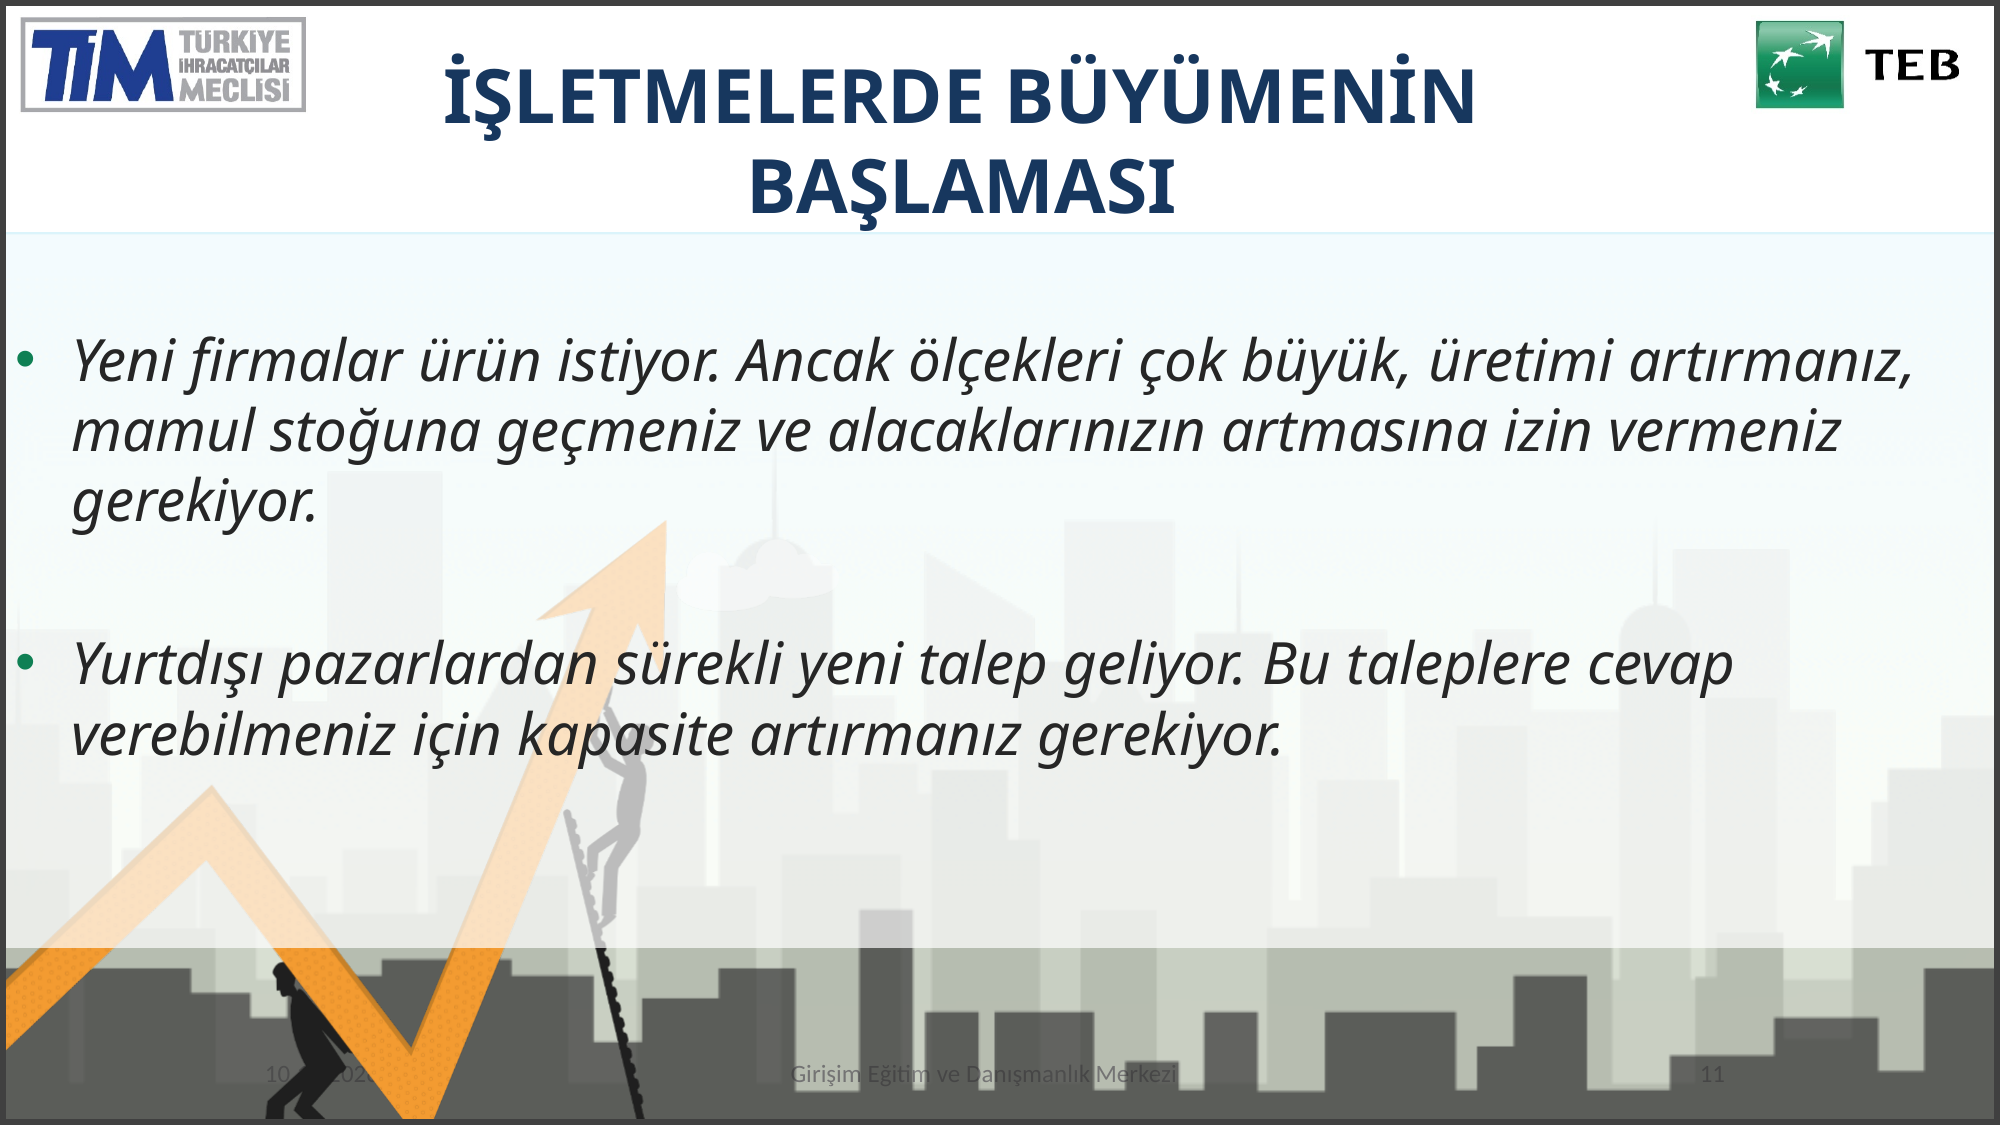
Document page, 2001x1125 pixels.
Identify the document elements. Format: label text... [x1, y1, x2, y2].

picture [0, 232, 2000, 1125]
picture [19, 14, 308, 114]
text_box 10. Rakipler çok ya da güçlüdür. [12, 16, 314, 126]
text_box [0, 0, 2000, 232]
text_box 10. Rakipler çok ya da güçlüdür. [1744, 17, 1972, 126]
picture [1750, 14, 1967, 114]
